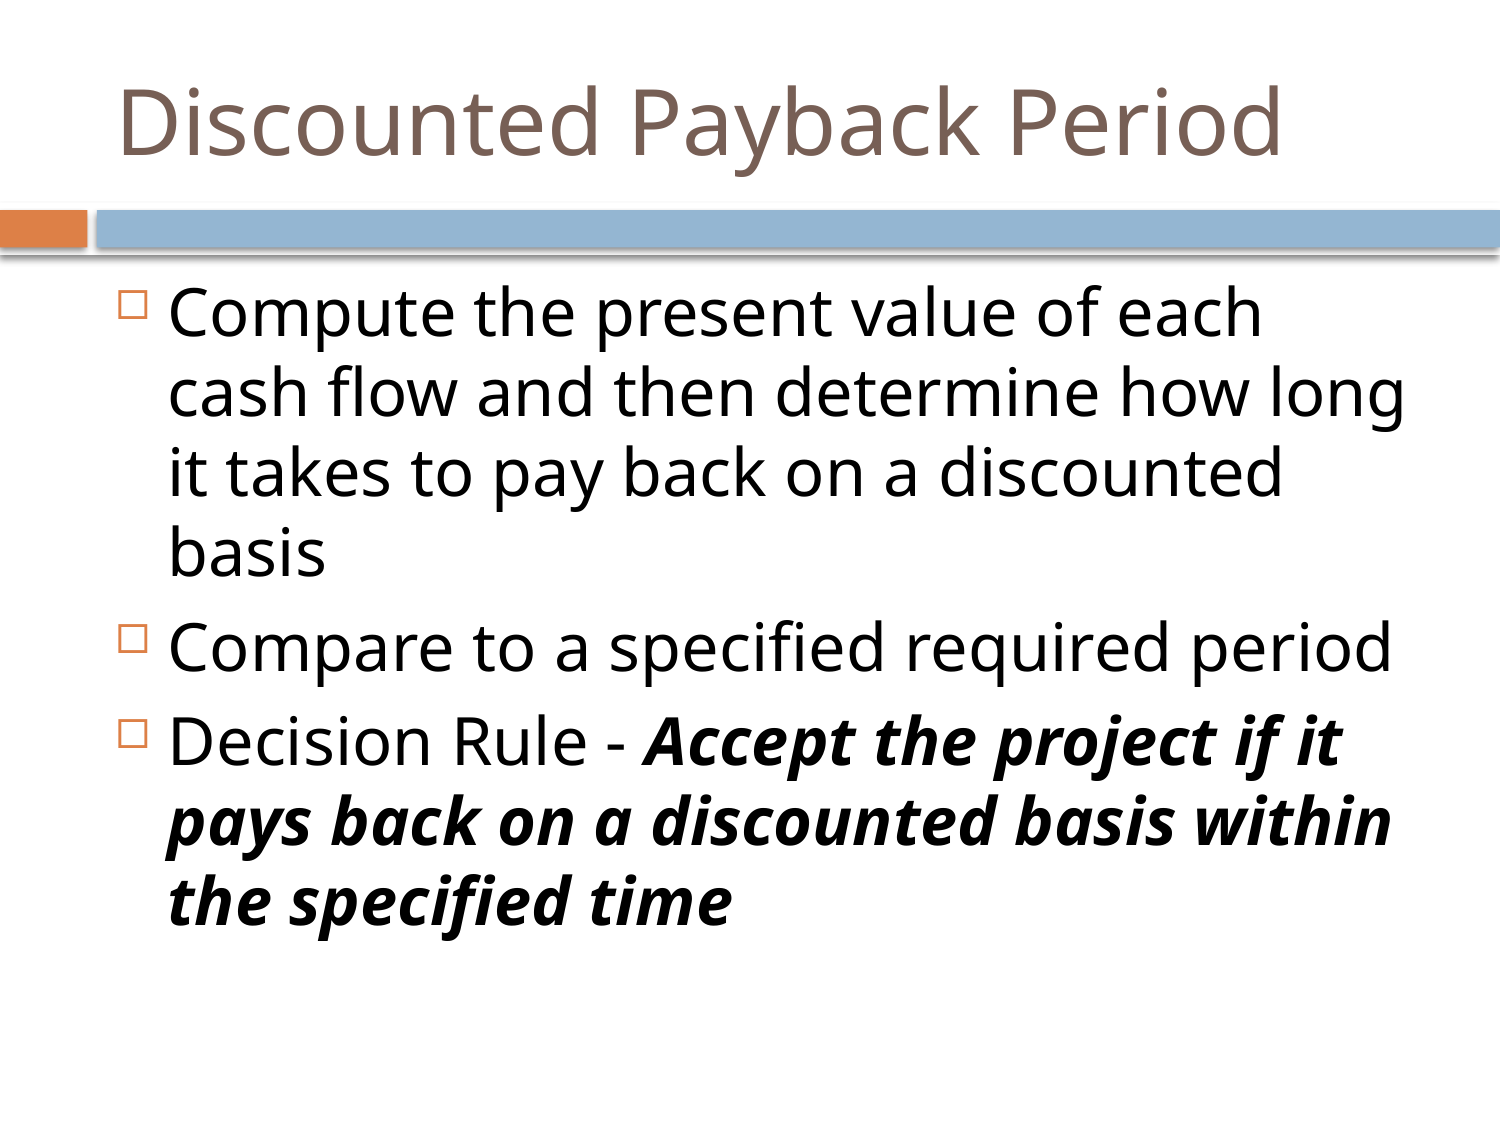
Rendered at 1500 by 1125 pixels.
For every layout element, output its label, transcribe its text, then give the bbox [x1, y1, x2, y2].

title Discounted Payback Period [100, 37, 1438, 200]
list Compute the present value of each cash flow and then determine how long it takes to pay back on a discounted basis Compare to a specified required period Decision Rule - Accept the project if it pays back on a discounted basis within the specified time [100, 262, 1438, 1000]
